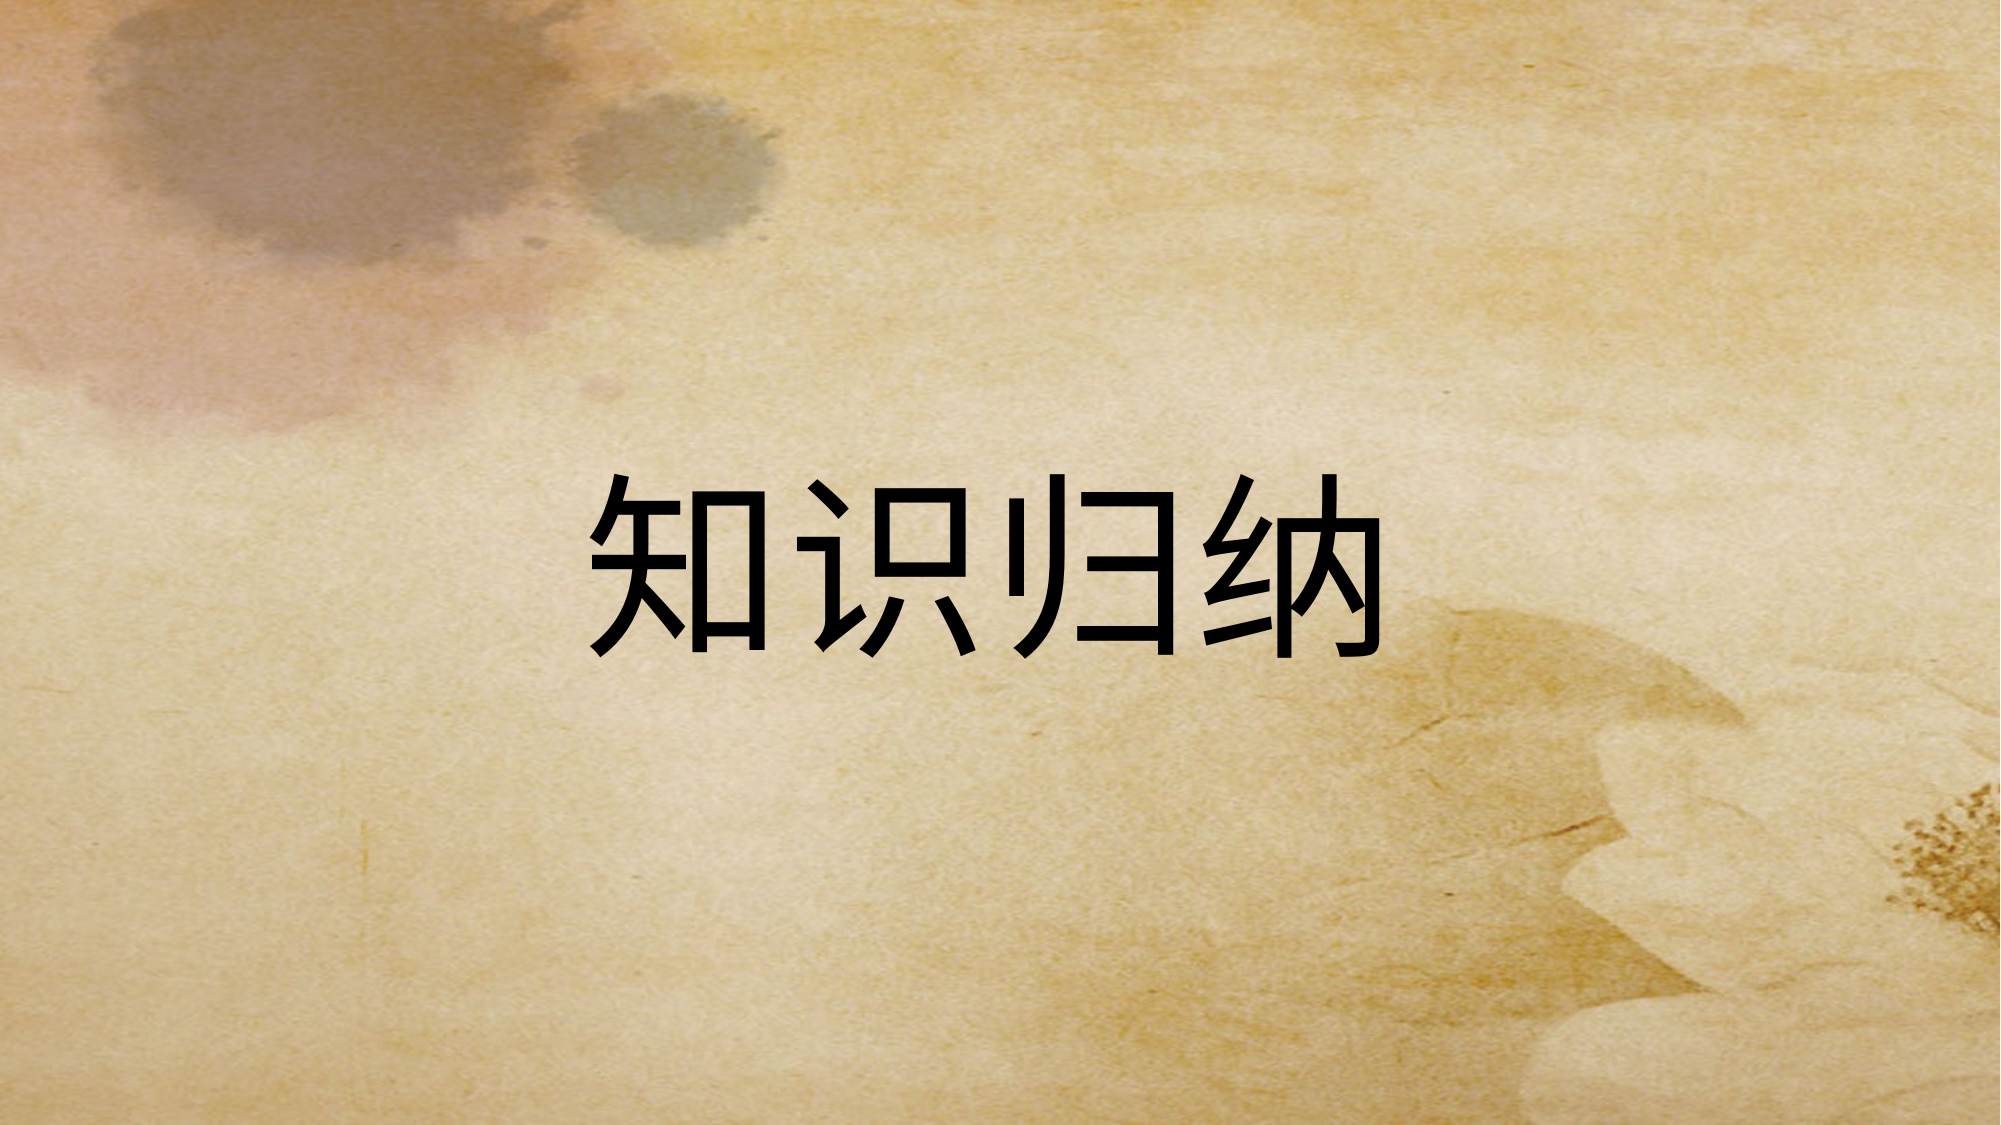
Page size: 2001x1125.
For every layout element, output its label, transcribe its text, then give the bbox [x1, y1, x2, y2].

picture [0, 0, 2001, 1125]
title 知识归纳 [566, 445, 1434, 680]
